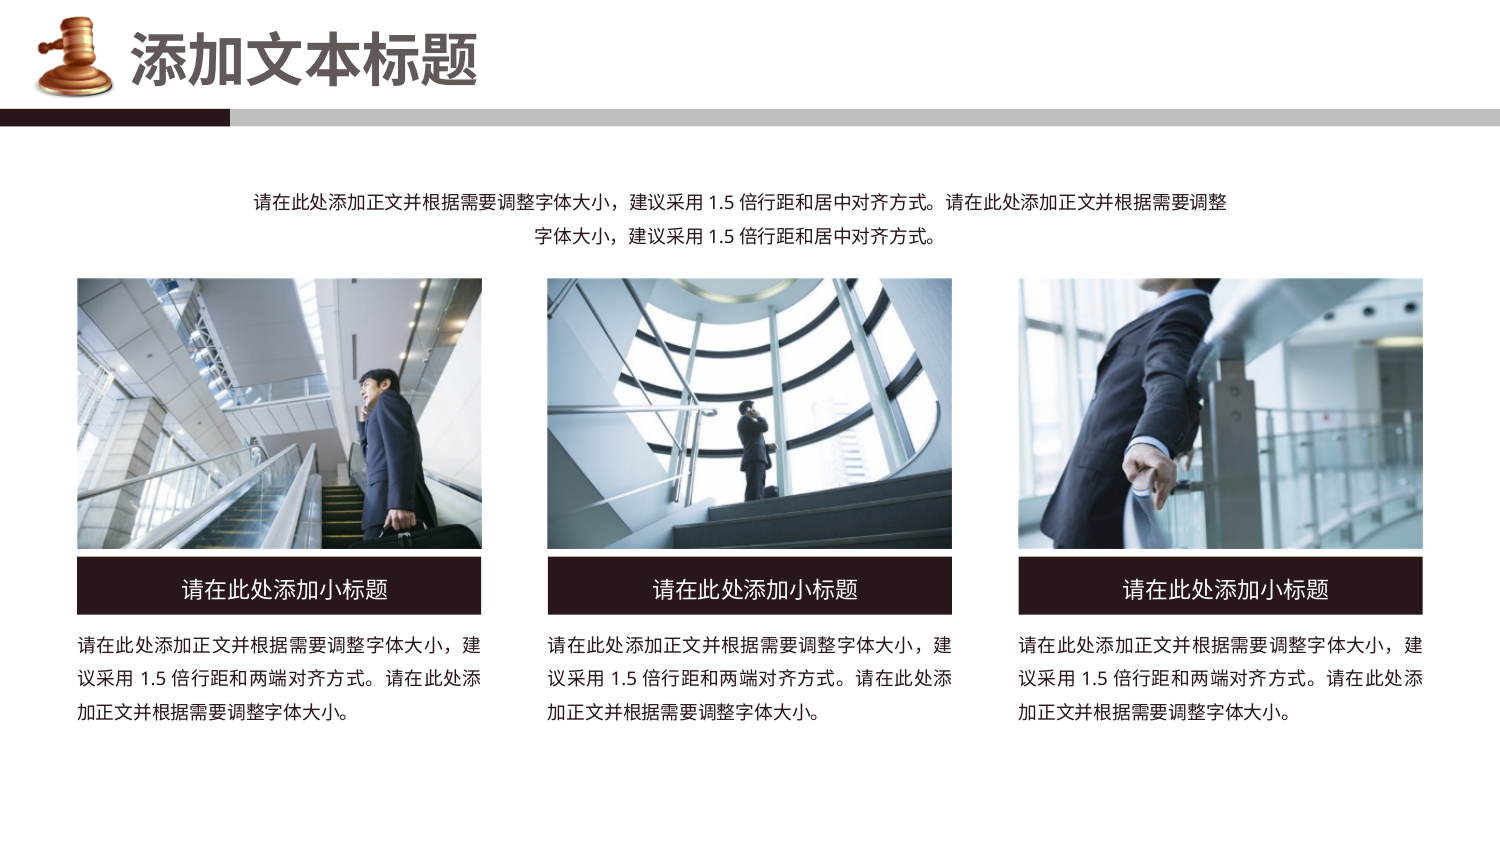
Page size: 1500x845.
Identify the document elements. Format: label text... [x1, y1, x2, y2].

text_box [547, 556, 953, 733]
picture [31, 15, 115, 99]
text_box 添加文本标题 [114, 15, 969, 101]
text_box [1018, 556, 1423, 733]
picture [77, 278, 482, 549]
picture [1018, 278, 1423, 549]
text_box [231, 108, 1500, 127]
picture [547, 278, 953, 549]
text_box [0, 108, 231, 127]
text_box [77, 556, 482, 733]
text_box 请在此处添加正文并根据需要调整字体大小，建议采用1.5倍行距和居中对齐方式。请在此处添加正文并根据需要调整字体大小，建议采用1.5倍行距和居中对齐方式。 [247, 173, 1233, 253]
